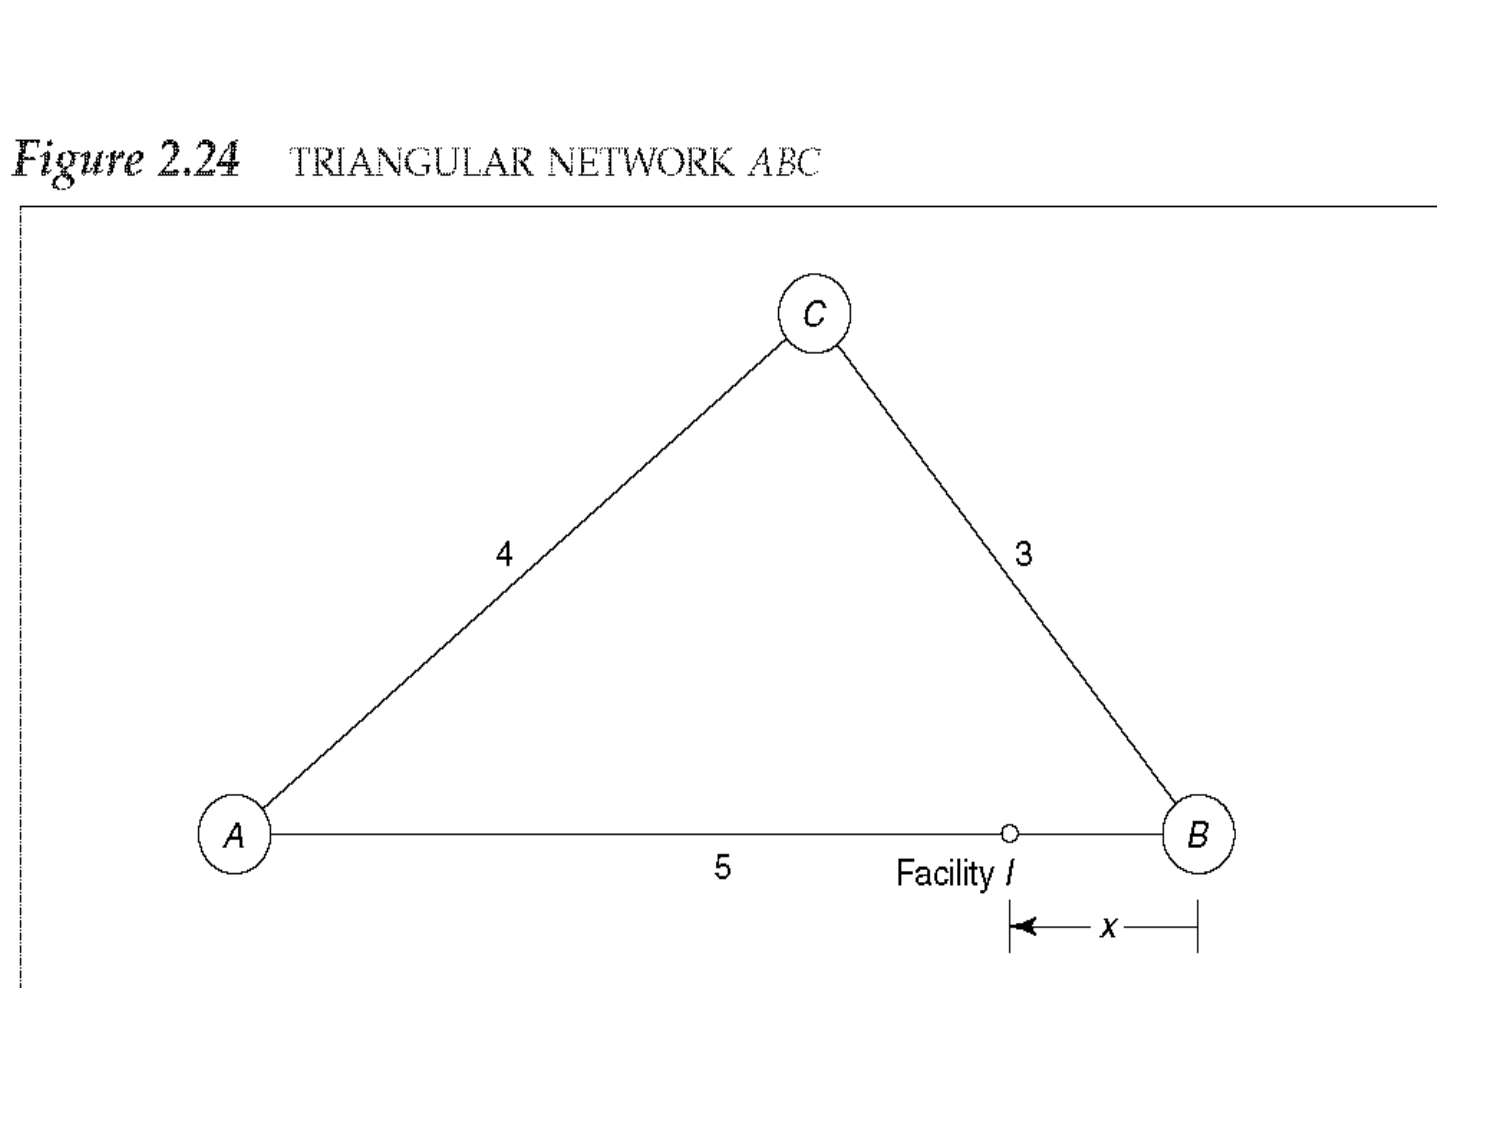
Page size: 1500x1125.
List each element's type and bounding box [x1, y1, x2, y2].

picture [0, 120, 1437, 988]
